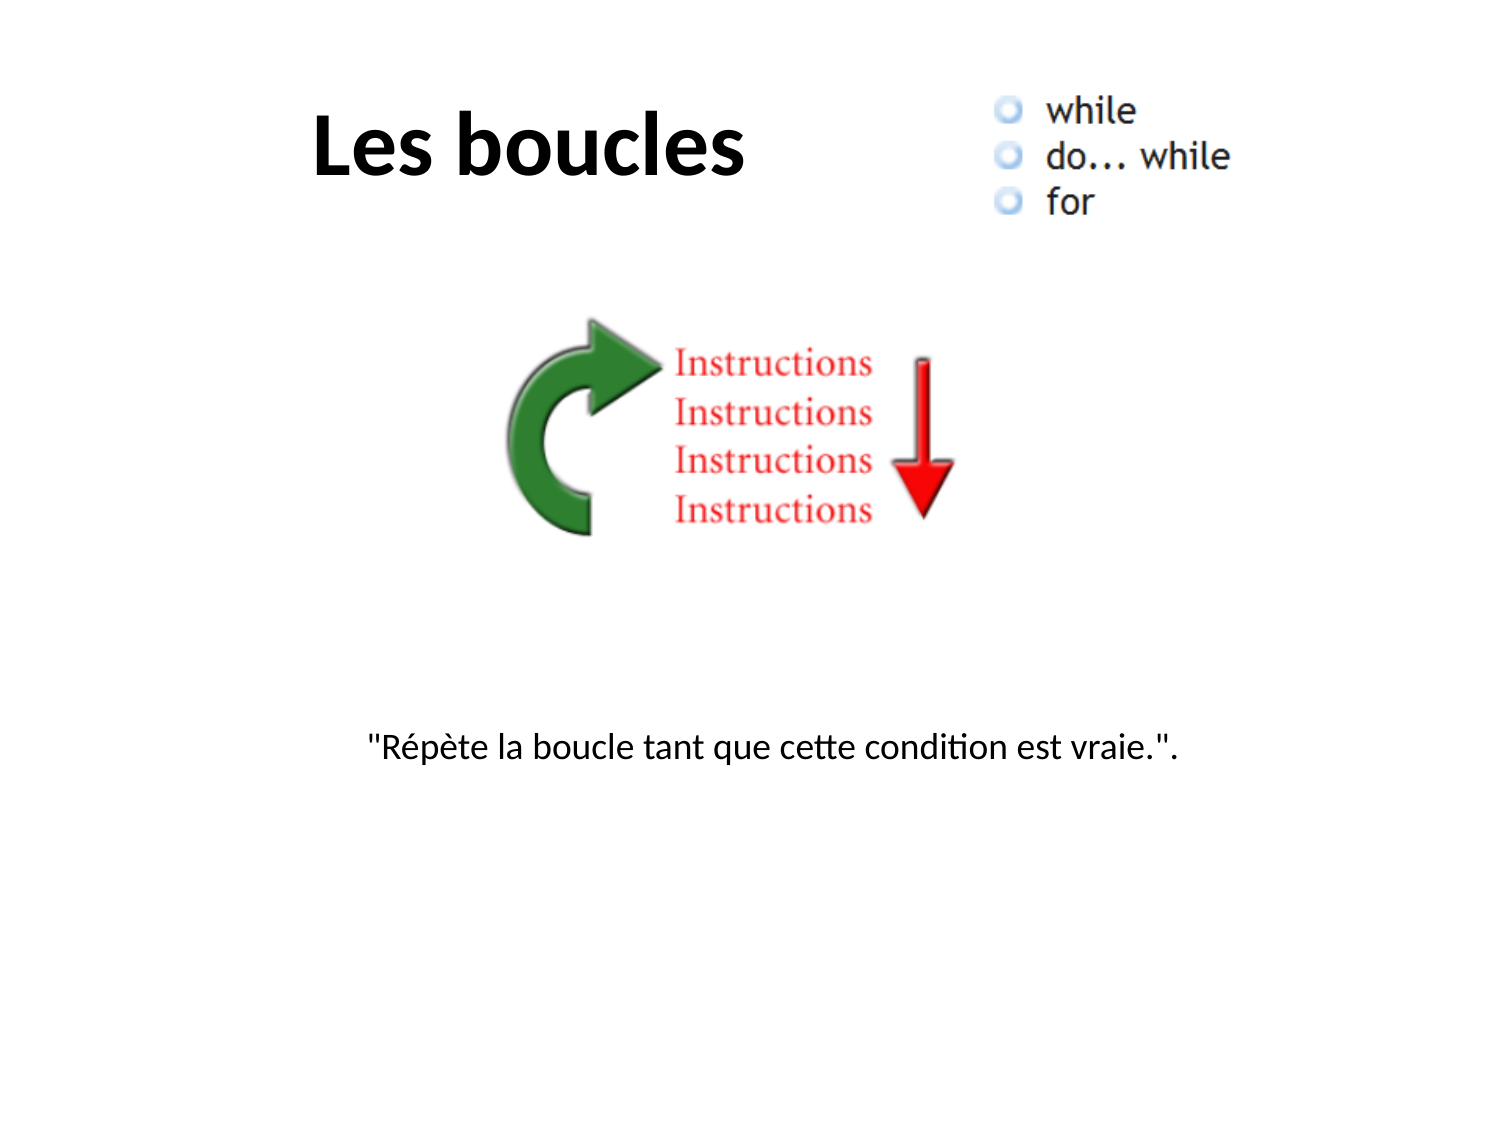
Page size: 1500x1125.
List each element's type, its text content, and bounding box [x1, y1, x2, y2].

text_box "Répète la boucle tant que cette condition est vraie.". [351, 714, 1219, 820]
picture [948, 58, 1289, 248]
title Les boucles [75, 45, 985, 233]
picture [480, 304, 1014, 579]
